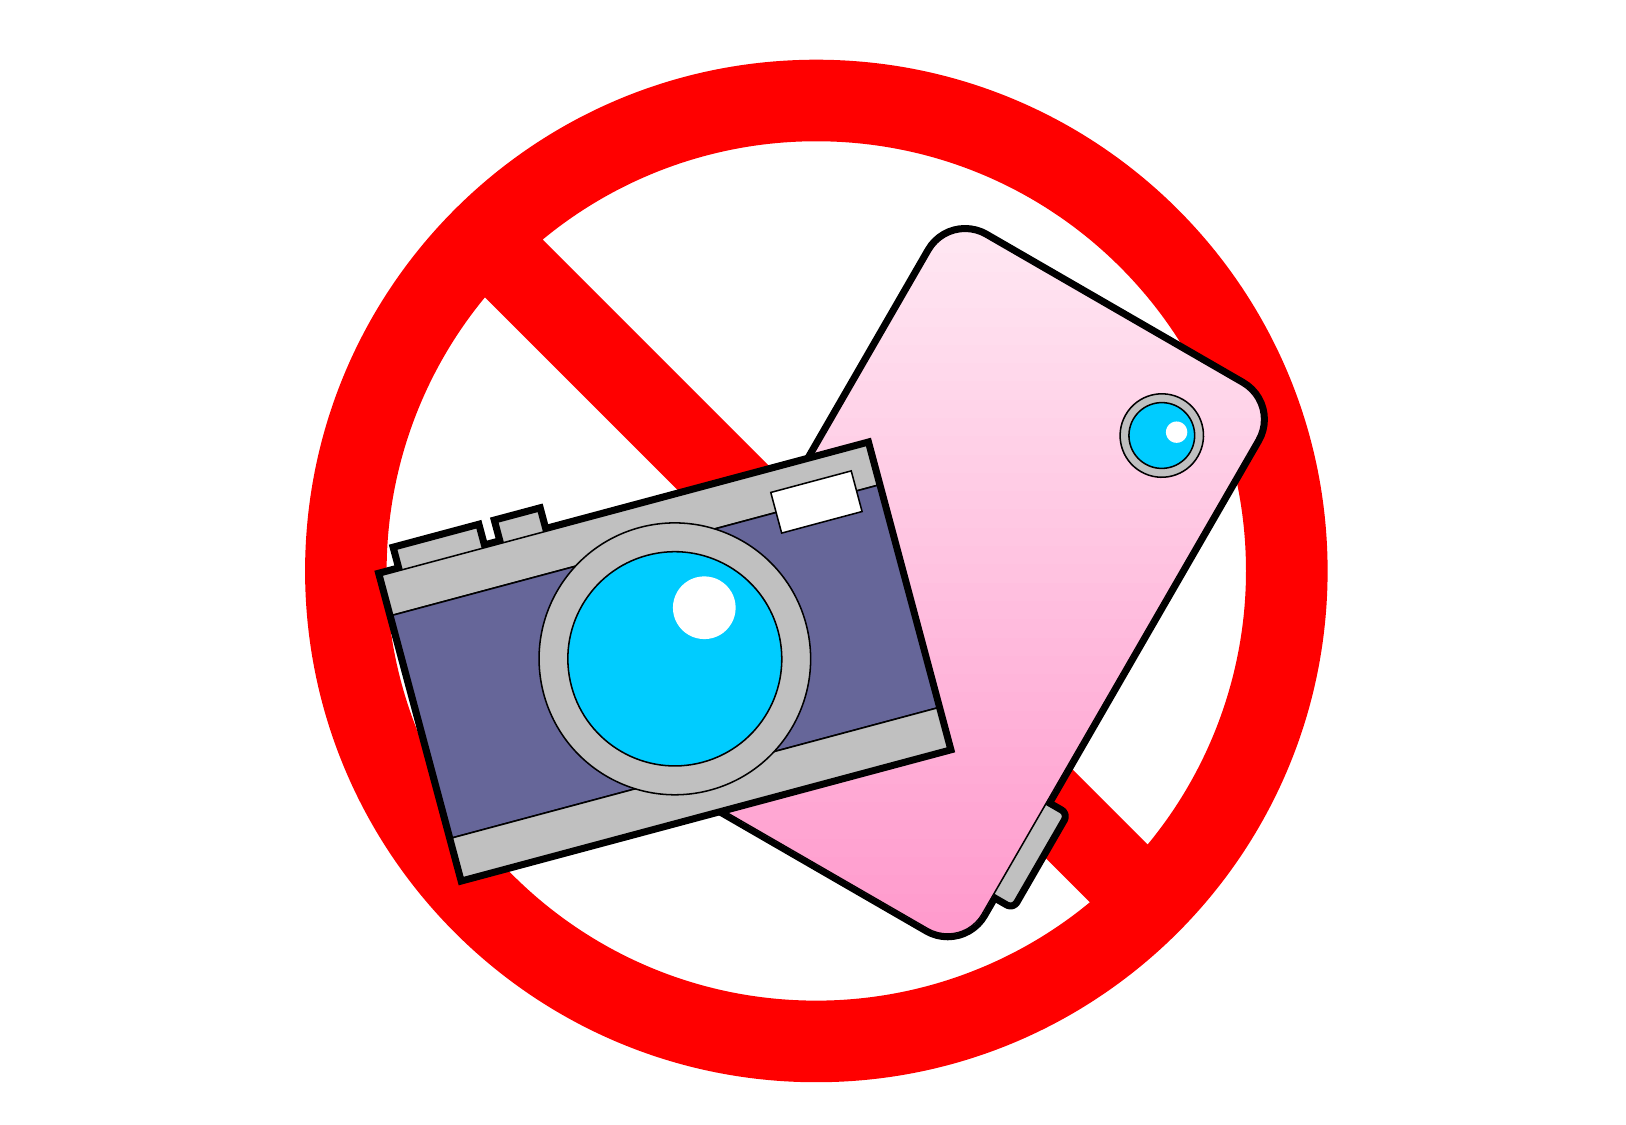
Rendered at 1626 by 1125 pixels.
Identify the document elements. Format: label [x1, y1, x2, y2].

text_box [304, 59, 1328, 1083]
